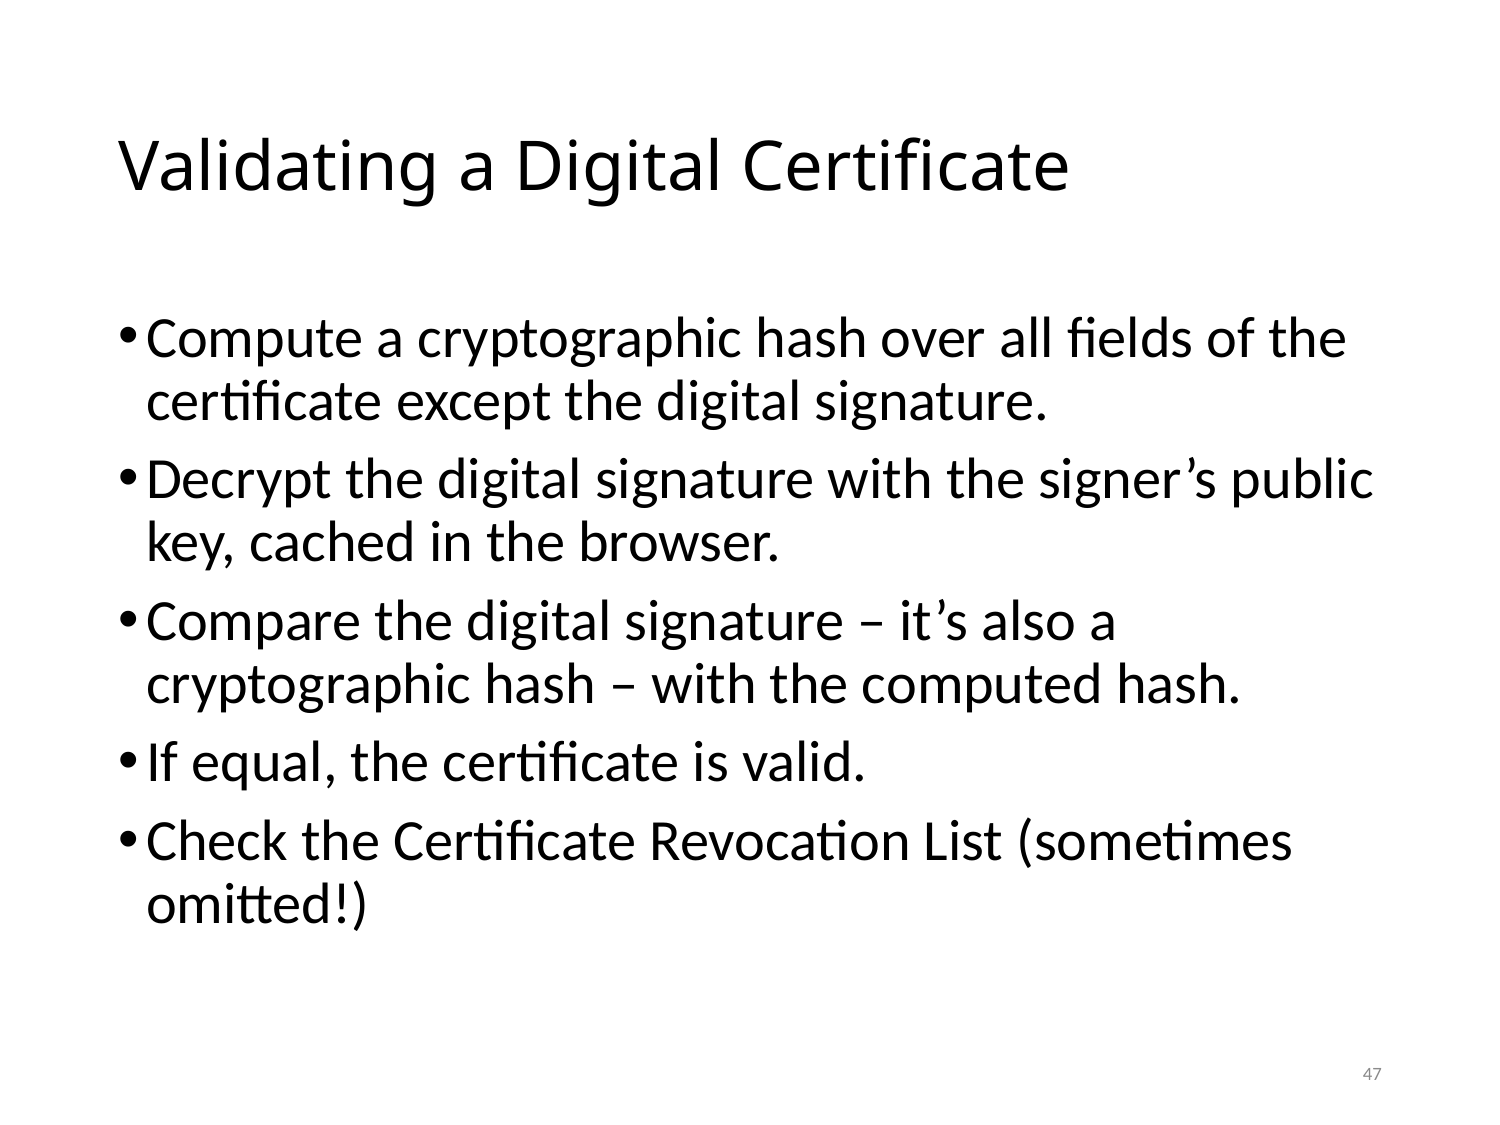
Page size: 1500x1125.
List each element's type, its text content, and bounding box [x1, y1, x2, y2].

title Validating a Digital Certificate [103, 59, 1397, 278]
list Compute a cryptographic hash over all fields of the certificate except the digital signature. Decrypt the digital signature with the signer’s public key, cached in the browser. Compare the digital signature – it’s also a cryptographic hash – with the computed hash. If equal, the certificate is valid. Check the Certificate Revocation List (sometimes omitted!) [103, 299, 1397, 1014]
slide_number 47 [1059, 1042, 1397, 1103]
